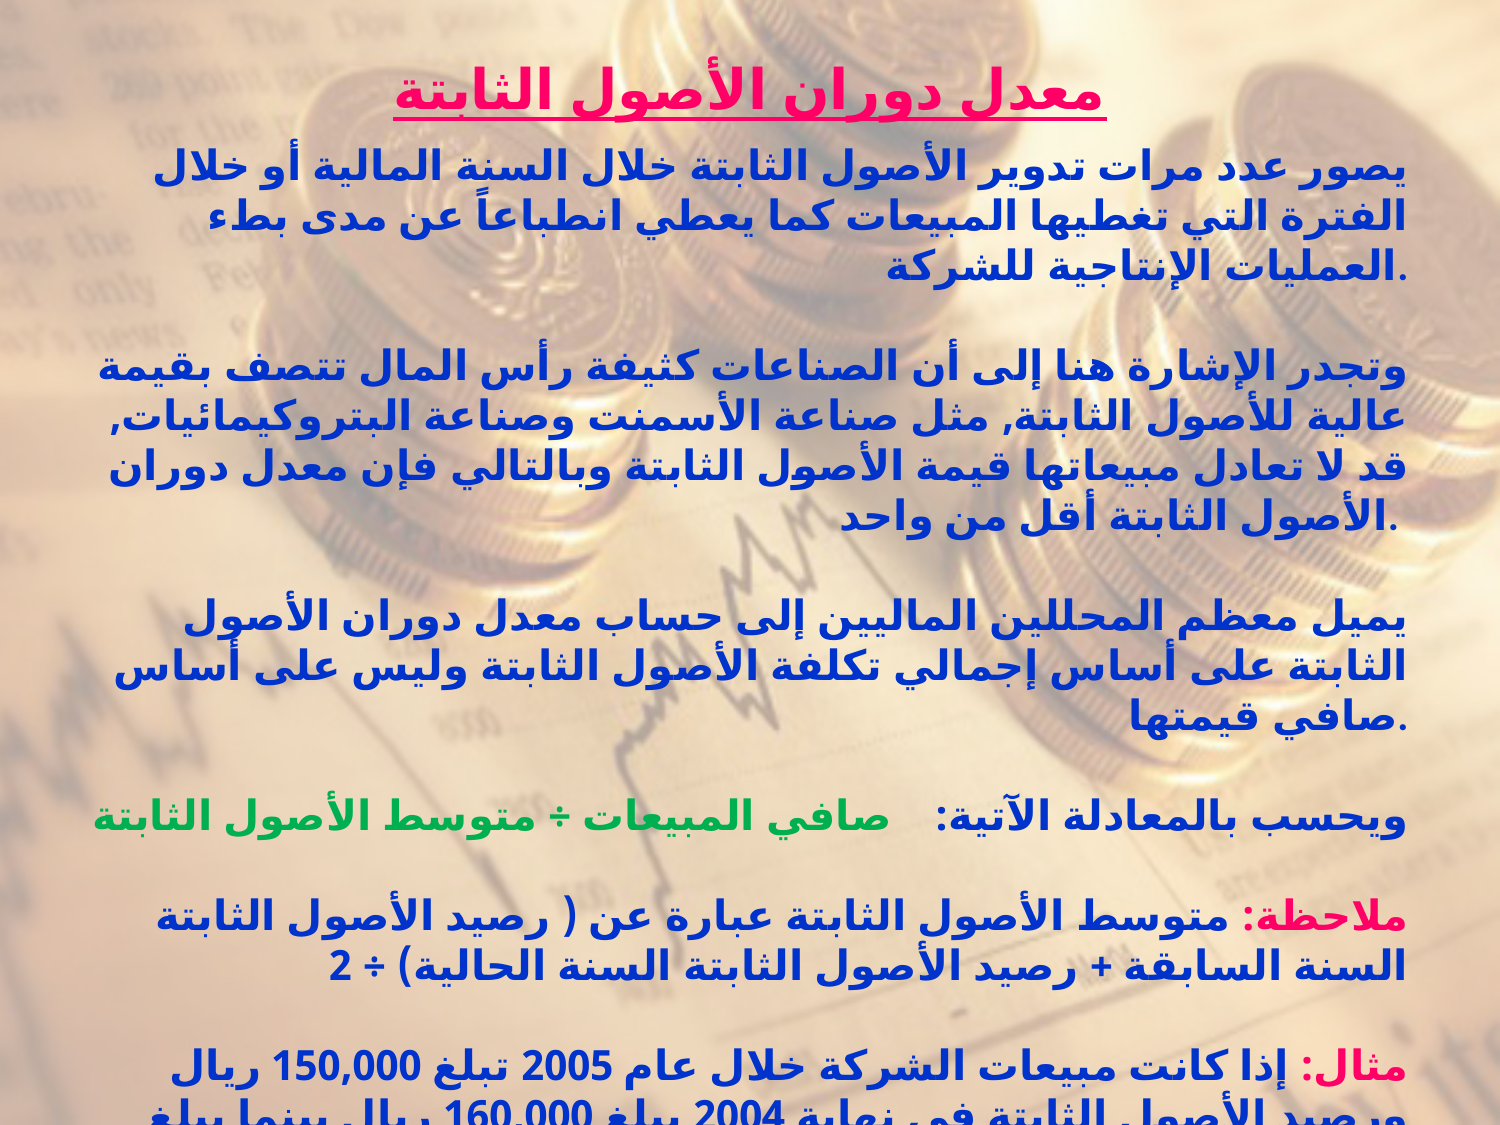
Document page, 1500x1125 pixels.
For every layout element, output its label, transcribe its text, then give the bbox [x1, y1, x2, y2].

title معدل دوران الأصول الثابتة [75, 45, 1425, 197]
text_box يصور عدد مرات تدوير الأصول الثابتة خلال السنة المالية أو خلال الفترة التي تغطيها المبيعات كما يعطي انطباعاً عن مدى بطء العمليات الإنتاجية للشركة. وتجدر الإشارة هنا إلى أن الصناعات كثيفة رأس المال تتصف بقيمة عالية للأصول الثابتة, مثل صناعة الأسمنت وصناعة البتروكيمائيات, قد لا تعادل مبيعاتها قيمة الأصول الثابتة وبالتالي فإن معدل دوران الأصول الثابتة أقل من واحد. يميل معظم المحللين الماليين إلى حساب معدل دوران الأصول الثابتة على أساس إجمالي تكلفة الأصول الثابتة وليس على أساس صافي قيمتها. ويحسب بالمعادلة الآتية: صافي المبيعات ÷ متوسط الأصول الثابتة ملاحظة: متوسط الأصول الثابتة عبارة عن ( رصيد الأصول الثابتة السنة السابقة + رصيد الأصول الثابتة السنة الحالية) ÷ 2 مثال: إذا كانت مبيعات الشركة خلال عام 2005 تبلغ 150,000 ريال ورصيد الأصول الثابتة في نهاية 2004 يبلغ 160,000 ريال بينما يبلغ 140,000 في نهاية 2005 فإن معدل دوران الأصول الثابتة ={ 150,000 ÷ [(160,000+140,000)÷2]} =1 هذا يعني أن الشركة تدور أصولها الثابتة مرة واحدة خلال السنة وذلك وفقاً للقيم المالية لعام 2005. [53, 131, 1424, 1125]
